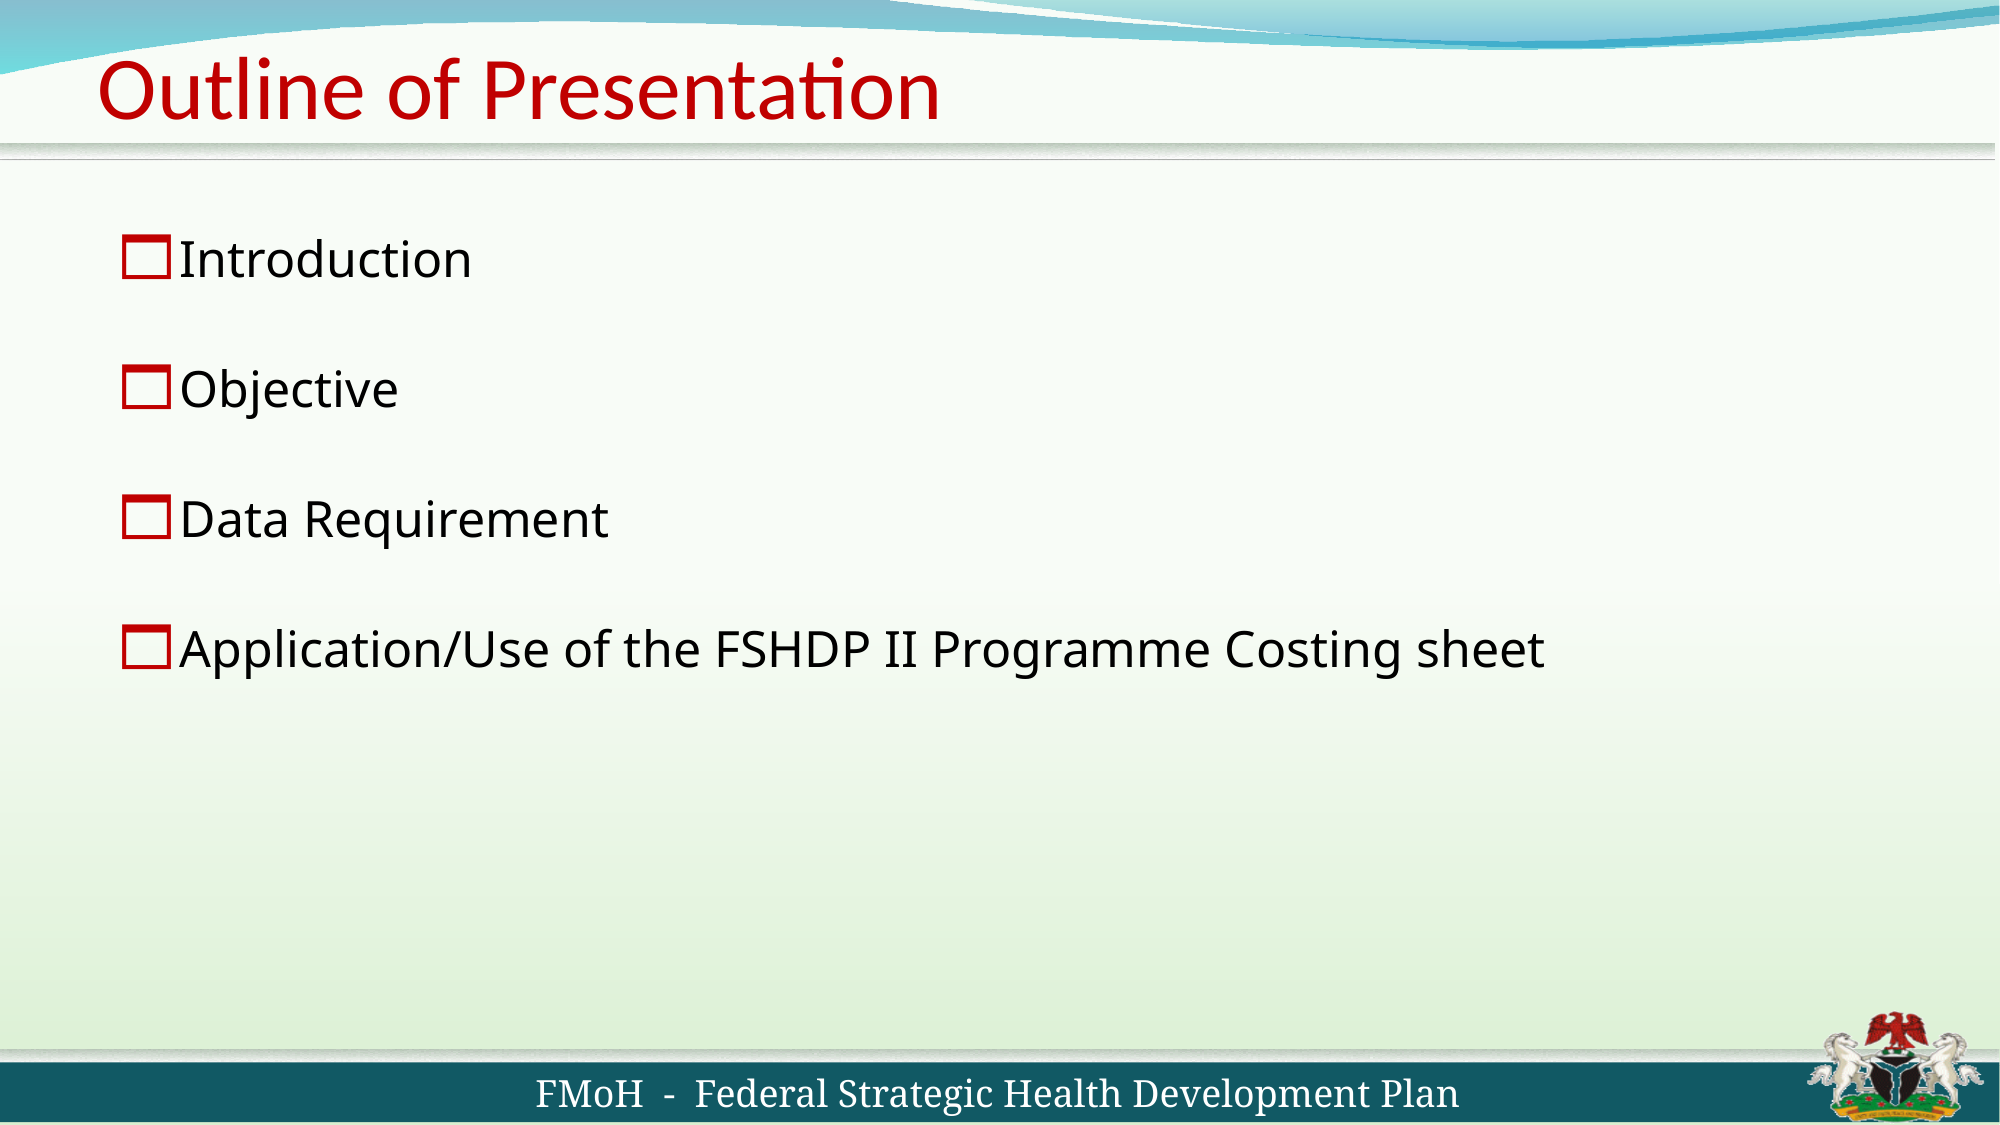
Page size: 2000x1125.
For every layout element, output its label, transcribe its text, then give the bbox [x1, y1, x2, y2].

picture [0, 143, 1995, 161]
title Outline of Presentation [97, 21, 1898, 138]
list Introduction Objective Data Requirement Application/Use of the FSHDP II Programme Costing sheet [99, 160, 1900, 1038]
picture [0, 1008, 2000, 1125]
